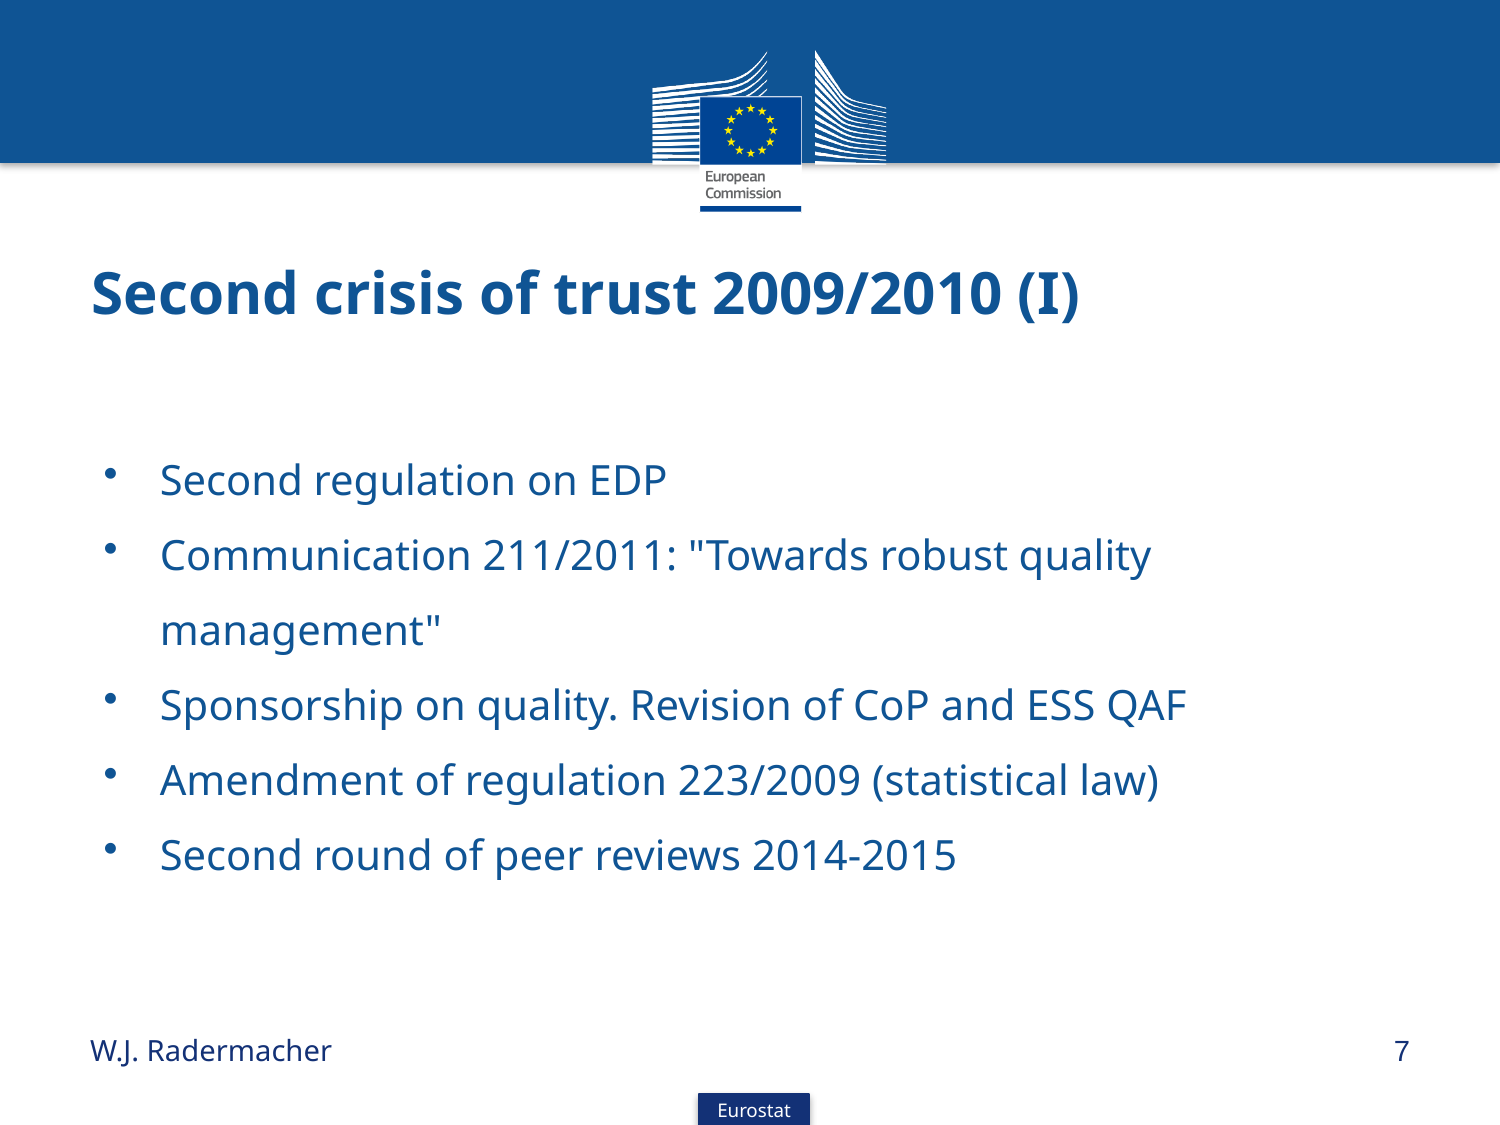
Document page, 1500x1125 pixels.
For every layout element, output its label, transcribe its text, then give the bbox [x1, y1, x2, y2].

list Second regulation on EDP Communication 211/2011: "Towards robust quality management" Sponsorship on quality. Revision of CoP and ESS QAF Amendment of regulation 223/2009 (statistical law) Second round of peer reviews 2014-2015 [88, 420, 1439, 1017]
text_box [360, 656, 798, 799]
slide_number 7 [1074, 1024, 1426, 1103]
title Second crisis of trust 2009/2010 (I) [76, 231, 1427, 350]
slide_number W.J. Radermacher [74, 1024, 426, 1103]
